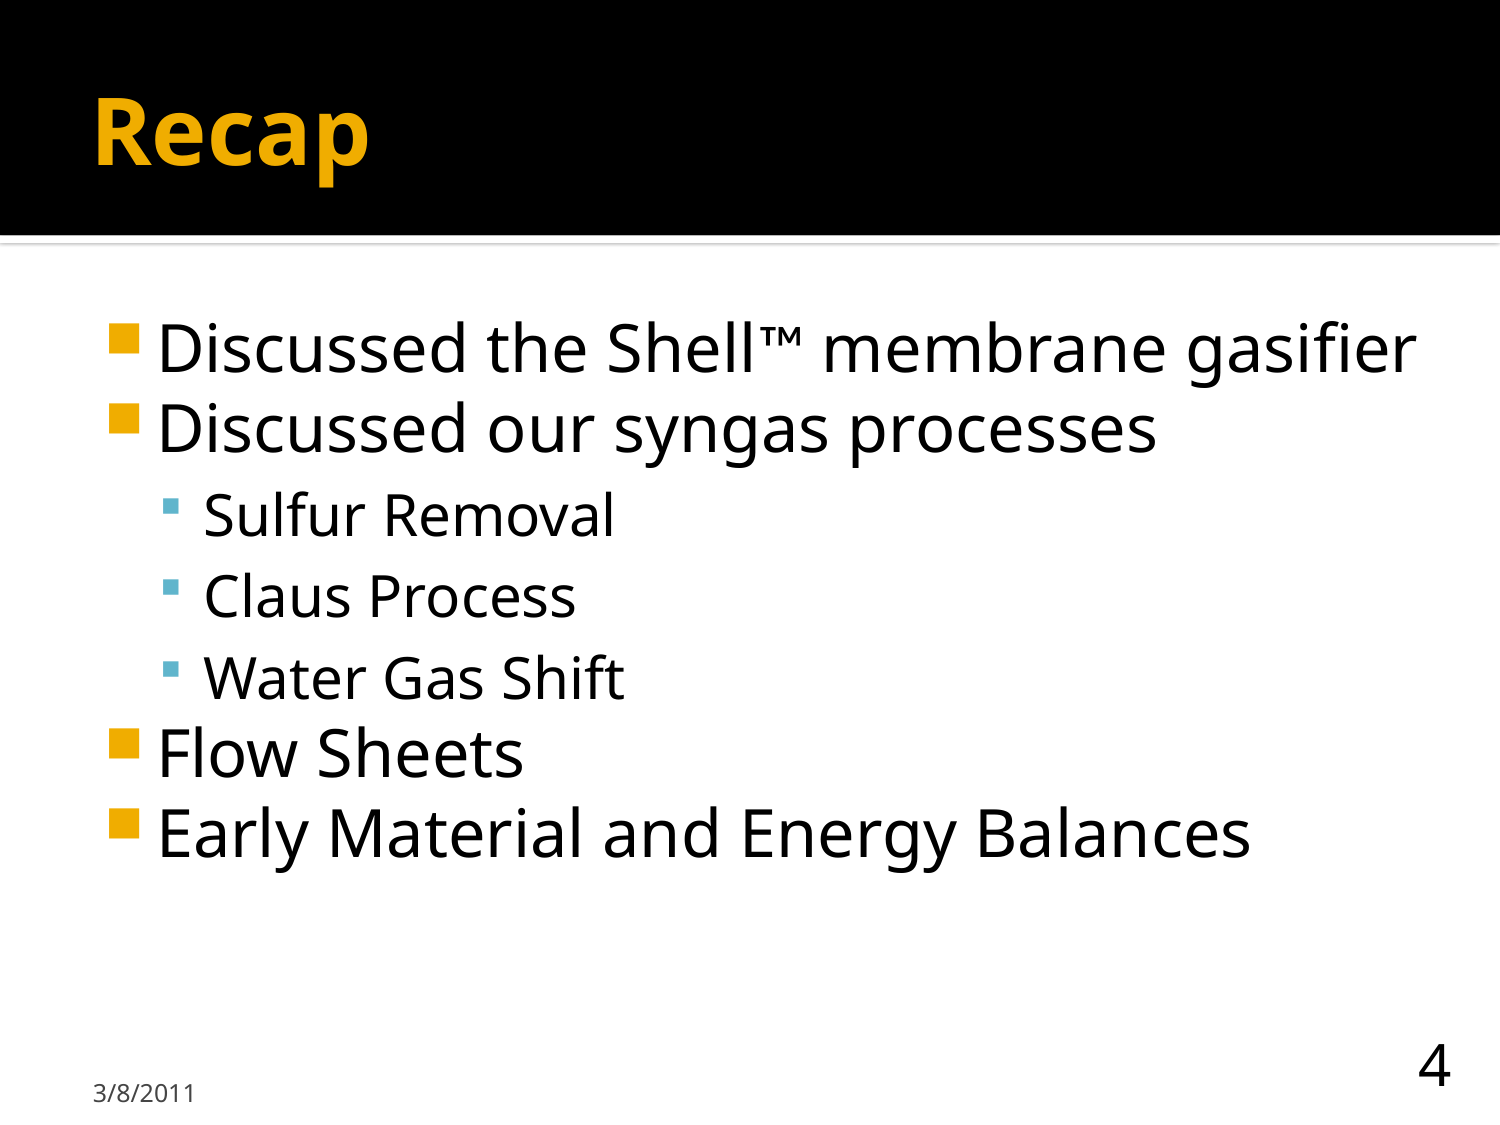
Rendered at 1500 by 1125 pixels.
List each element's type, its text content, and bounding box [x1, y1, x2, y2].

title Recap [75, 25, 1425, 231]
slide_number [75, 1062, 425, 1108]
list Discussed the Shell™ membrane gasifier Discussed our syngas processes Sulfur Removal Claus Process Water Gas Shift Flow Sheets Early Material and Energy Balances [75, 291, 1450, 1050]
slide_number 4 [1345, 1062, 1467, 1108]
